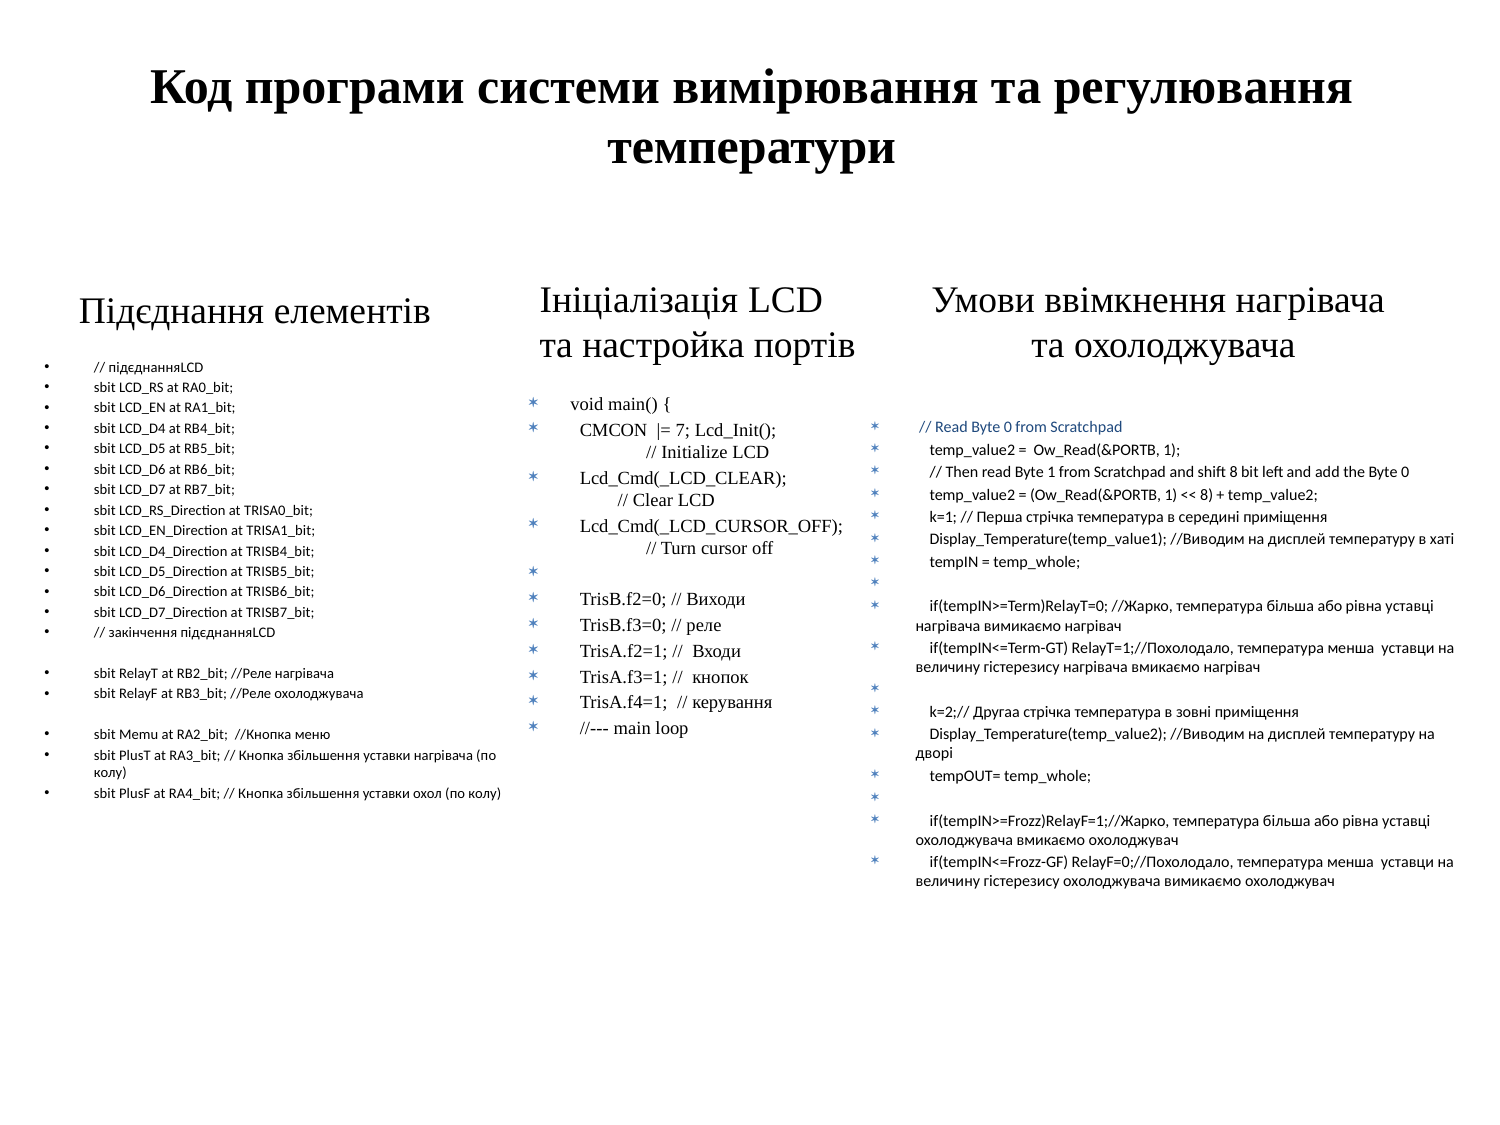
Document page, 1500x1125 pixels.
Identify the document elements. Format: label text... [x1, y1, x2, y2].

text_box Умови ввімкнення нагрівача та охолоджувача [916, 267, 1411, 372]
title Код програми системи вимірювання та регулювання температури [76, 66, 1427, 161]
list // підєднанняLCD sbit LCD_RS at RA0_bit; sbit LCD_EN at RA1_bit; sbit LCD_D4 at RB4_bit; sbit LCD_D5 at RB5_bit; sbit LCD_D6 at RB6_bit; sbit LCD_D7 at RB7_bit; sbit LCD_RS_Direction at TRISA0_bit; sbit LCD_EN_Direction at TRISA1_bit; sbit LCD_D4_Direction at TRISB4_bit; sbit LCD_D5_Direction at TRISB5_bit; sbit LCD_D6_Direction at TRISB6_bit; sbit LCD_D7_Direction at TRISB7_bit; // закінчення підєднанняLCD sbit RelayT at RB2_bit; //Реле нагрівача sbit RelayF at RB3_bit; //Реле охолоджувача sbit Memu at RA2_bit; //Кнопка меню sbit PlusT at RA3_bit; // Кнопка збільшення уставки нагрівача (по колу) sbit PlusF at RA4_bit; // Кнопка збільшення уставки охол (по колу) [29, 349, 526, 823]
text_box void main() { CMCON |= 7; Lcd_Init(); // Initialize LCD Lcd_Cmd(_LCD_CLEAR); // Clear LCD Lcd_Cmd(_LCD_CURSOR_OFF); // Turn cursor off TrisB.f2=0; // Виходи TrisB.f3=0; // реле TrisA.f2=1; // Входи TrisA.f3=1; // кнопок TrisA.f4=1; // керування //--- main loop [513, 384, 883, 756]
text_box Ініціалізація LCD та настройка портів [515, 267, 881, 372]
text_box // Read Byte 0 from Scratchpad temp_value2 = Ow_Read(&PORTB, 1); // Then read Byte 1 from Scratchpad and shift 8 bit left and add the Byte 0 temp_value2 = (Ow_Read(&PORTB, 1) << 8) + temp_value2; k=1; // Перша стрічка температура в середині приміщення Display_Temperature(temp_value1); //Виводим на дисплей температуру в хаті tempIN = temp_whole; if(tempIN>=Term)RelayT=0; //Жарко, температура більша або рівна уставці нагрівача вимикаємо нагрівач if(tempIN<=Term-GT) RelayT=1;//Похолодало, температура менша уставци на величину гістерезису нагрівача вмикаємо нагрівач k=2;// Другаа стрічка температура в зовні приміщення Display_Temperature(temp_value2); //Виводим на дисплей температуру на дворі tempOUT= temp_whole; if(tempIN>=Frozz)RelayF=1;//Жарко, температура більша або рівна уставці охолоджувача вмикаємо охолоджувач if(tempIN<=Frozz-GF) RelayF=0;//Похолодало, температура менша уставци на величину гістерезису охолоджувача вимикаємо охолоджувач [856, 409, 1471, 929]
text_box Підєднання елементів [54, 278, 447, 339]
